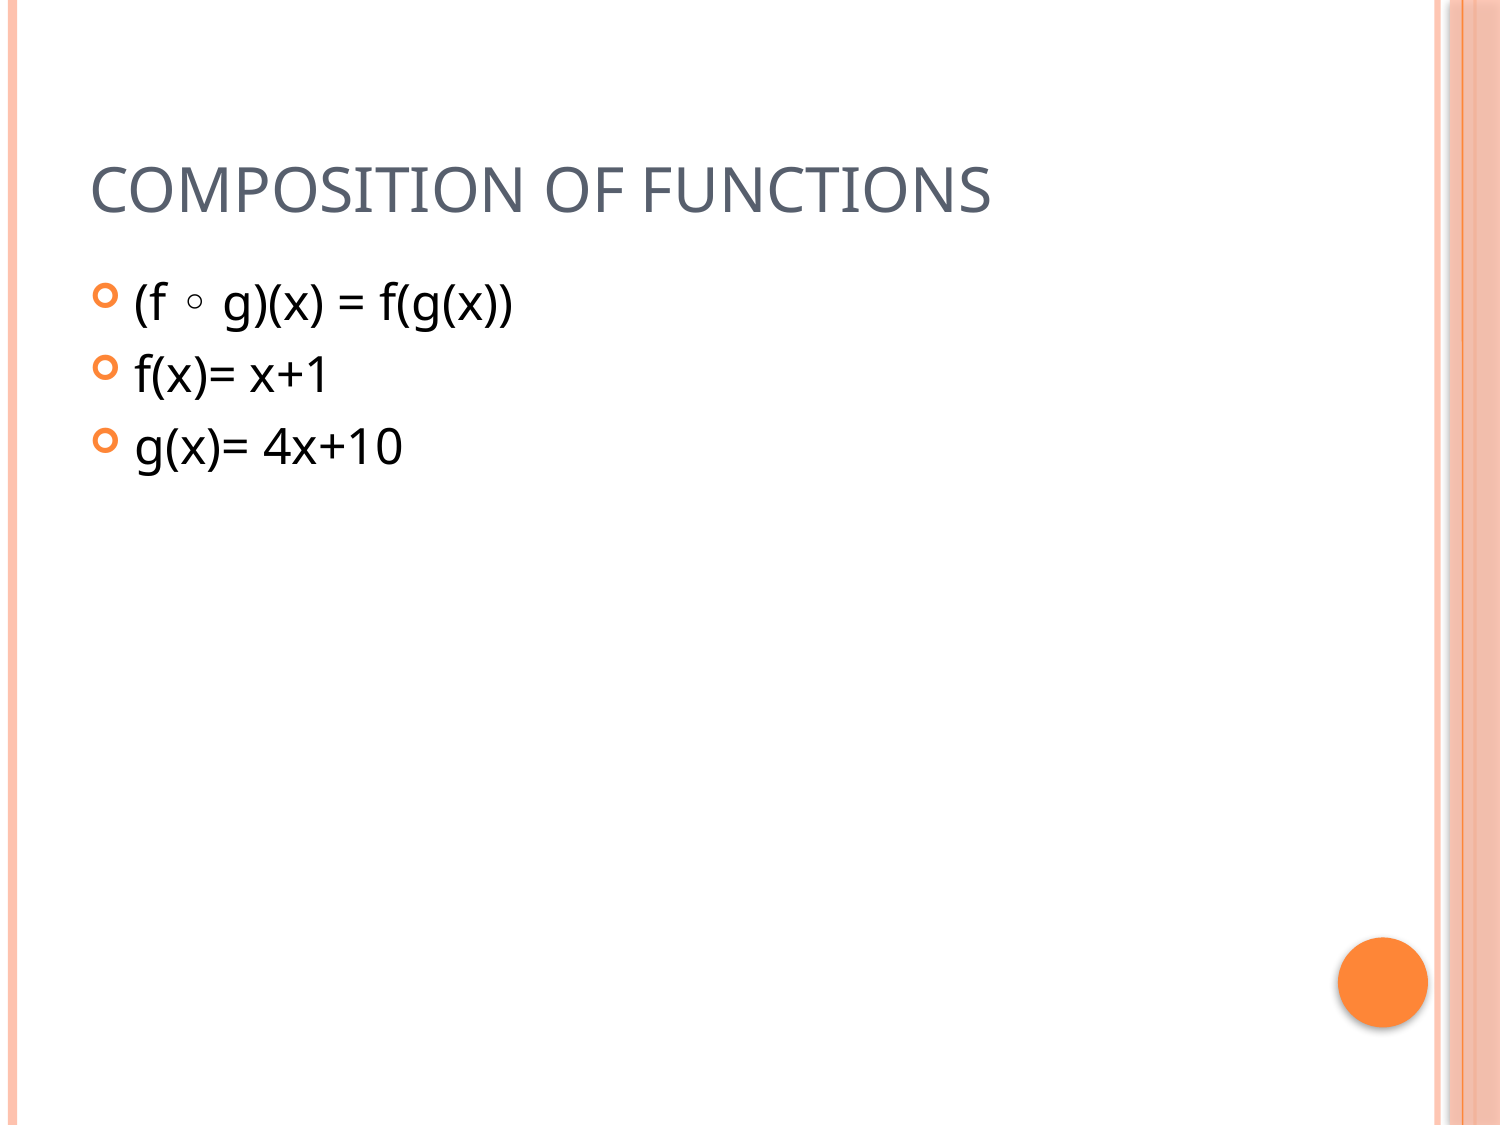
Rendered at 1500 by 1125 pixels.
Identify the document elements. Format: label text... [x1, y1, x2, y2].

list (f ◦ g)(x) = f(g(x)) f(x)= x+1 g(x)= 4x+10 [75, 262, 1300, 1062]
title Composition of Functions [75, 45, 1300, 233]
